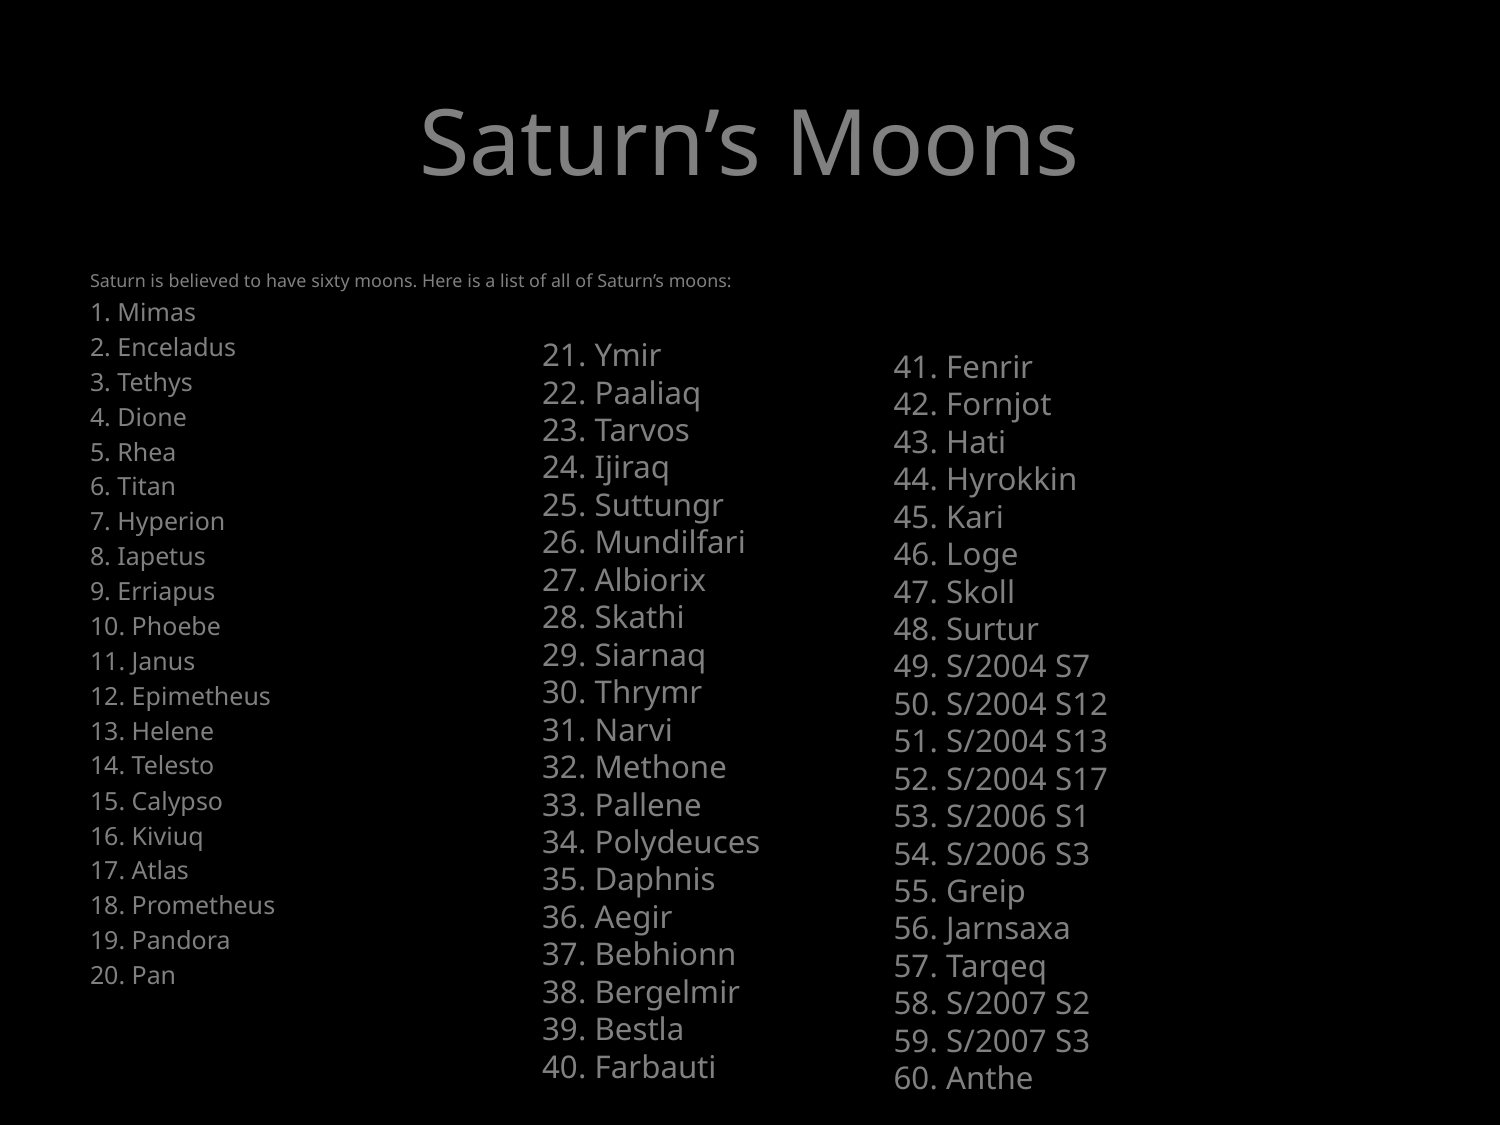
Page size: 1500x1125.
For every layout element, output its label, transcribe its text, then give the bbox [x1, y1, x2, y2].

text_box 41. Fenrir 42. Fornjot 43. Hati 44. Hyrokkin 45. Kari 46. Loge 47. Skoll 48. Surtur 49. S/2004 S7 50. S/2004 S12 51. S/2004 S13 52. S/2004 S17 53. S/2006 S1 54. S/2006 S3 55. Greip 56. Jarnsaxa 57. Tarqeq 58. S/2007 S2 59. S/2007 S3 60. Anthe [878, 339, 1418, 1104]
list Saturn is believed to have sixty moons. Here is a list of all of Saturn’s moons: 1. Mimas 2. Enceladus 3. Tethys 4. Dione 5. Rhea 6. Titan 7. Hyperion 8. Iapetus 9. Erriapus 10. Phoebe 11. Janus 12. Epimetheus 13. Helene 14. Telesto 15. Calypso 16. Kiviuq 17. Atlas 18. Prometheus 19. Pandora 20. Pan [75, 262, 1477, 1005]
text_box 21. Ymir 22. Paaliaq 23. Tarvos 24. Ijiraq 25. Suttungr 26. Mundilfari 27. Albiorix 28. Skathi 29. Siarnaq 30. Thrymr 31. Narvi 32. Methone 33. Pallene 34. Polydeuces 35. Daphnis 36. Aegir 37. Bebhionn 38. Bergelmir 39. Bestla 40. Farbauti [527, 328, 868, 1092]
title Saturn’s Moons [75, 45, 1425, 233]
